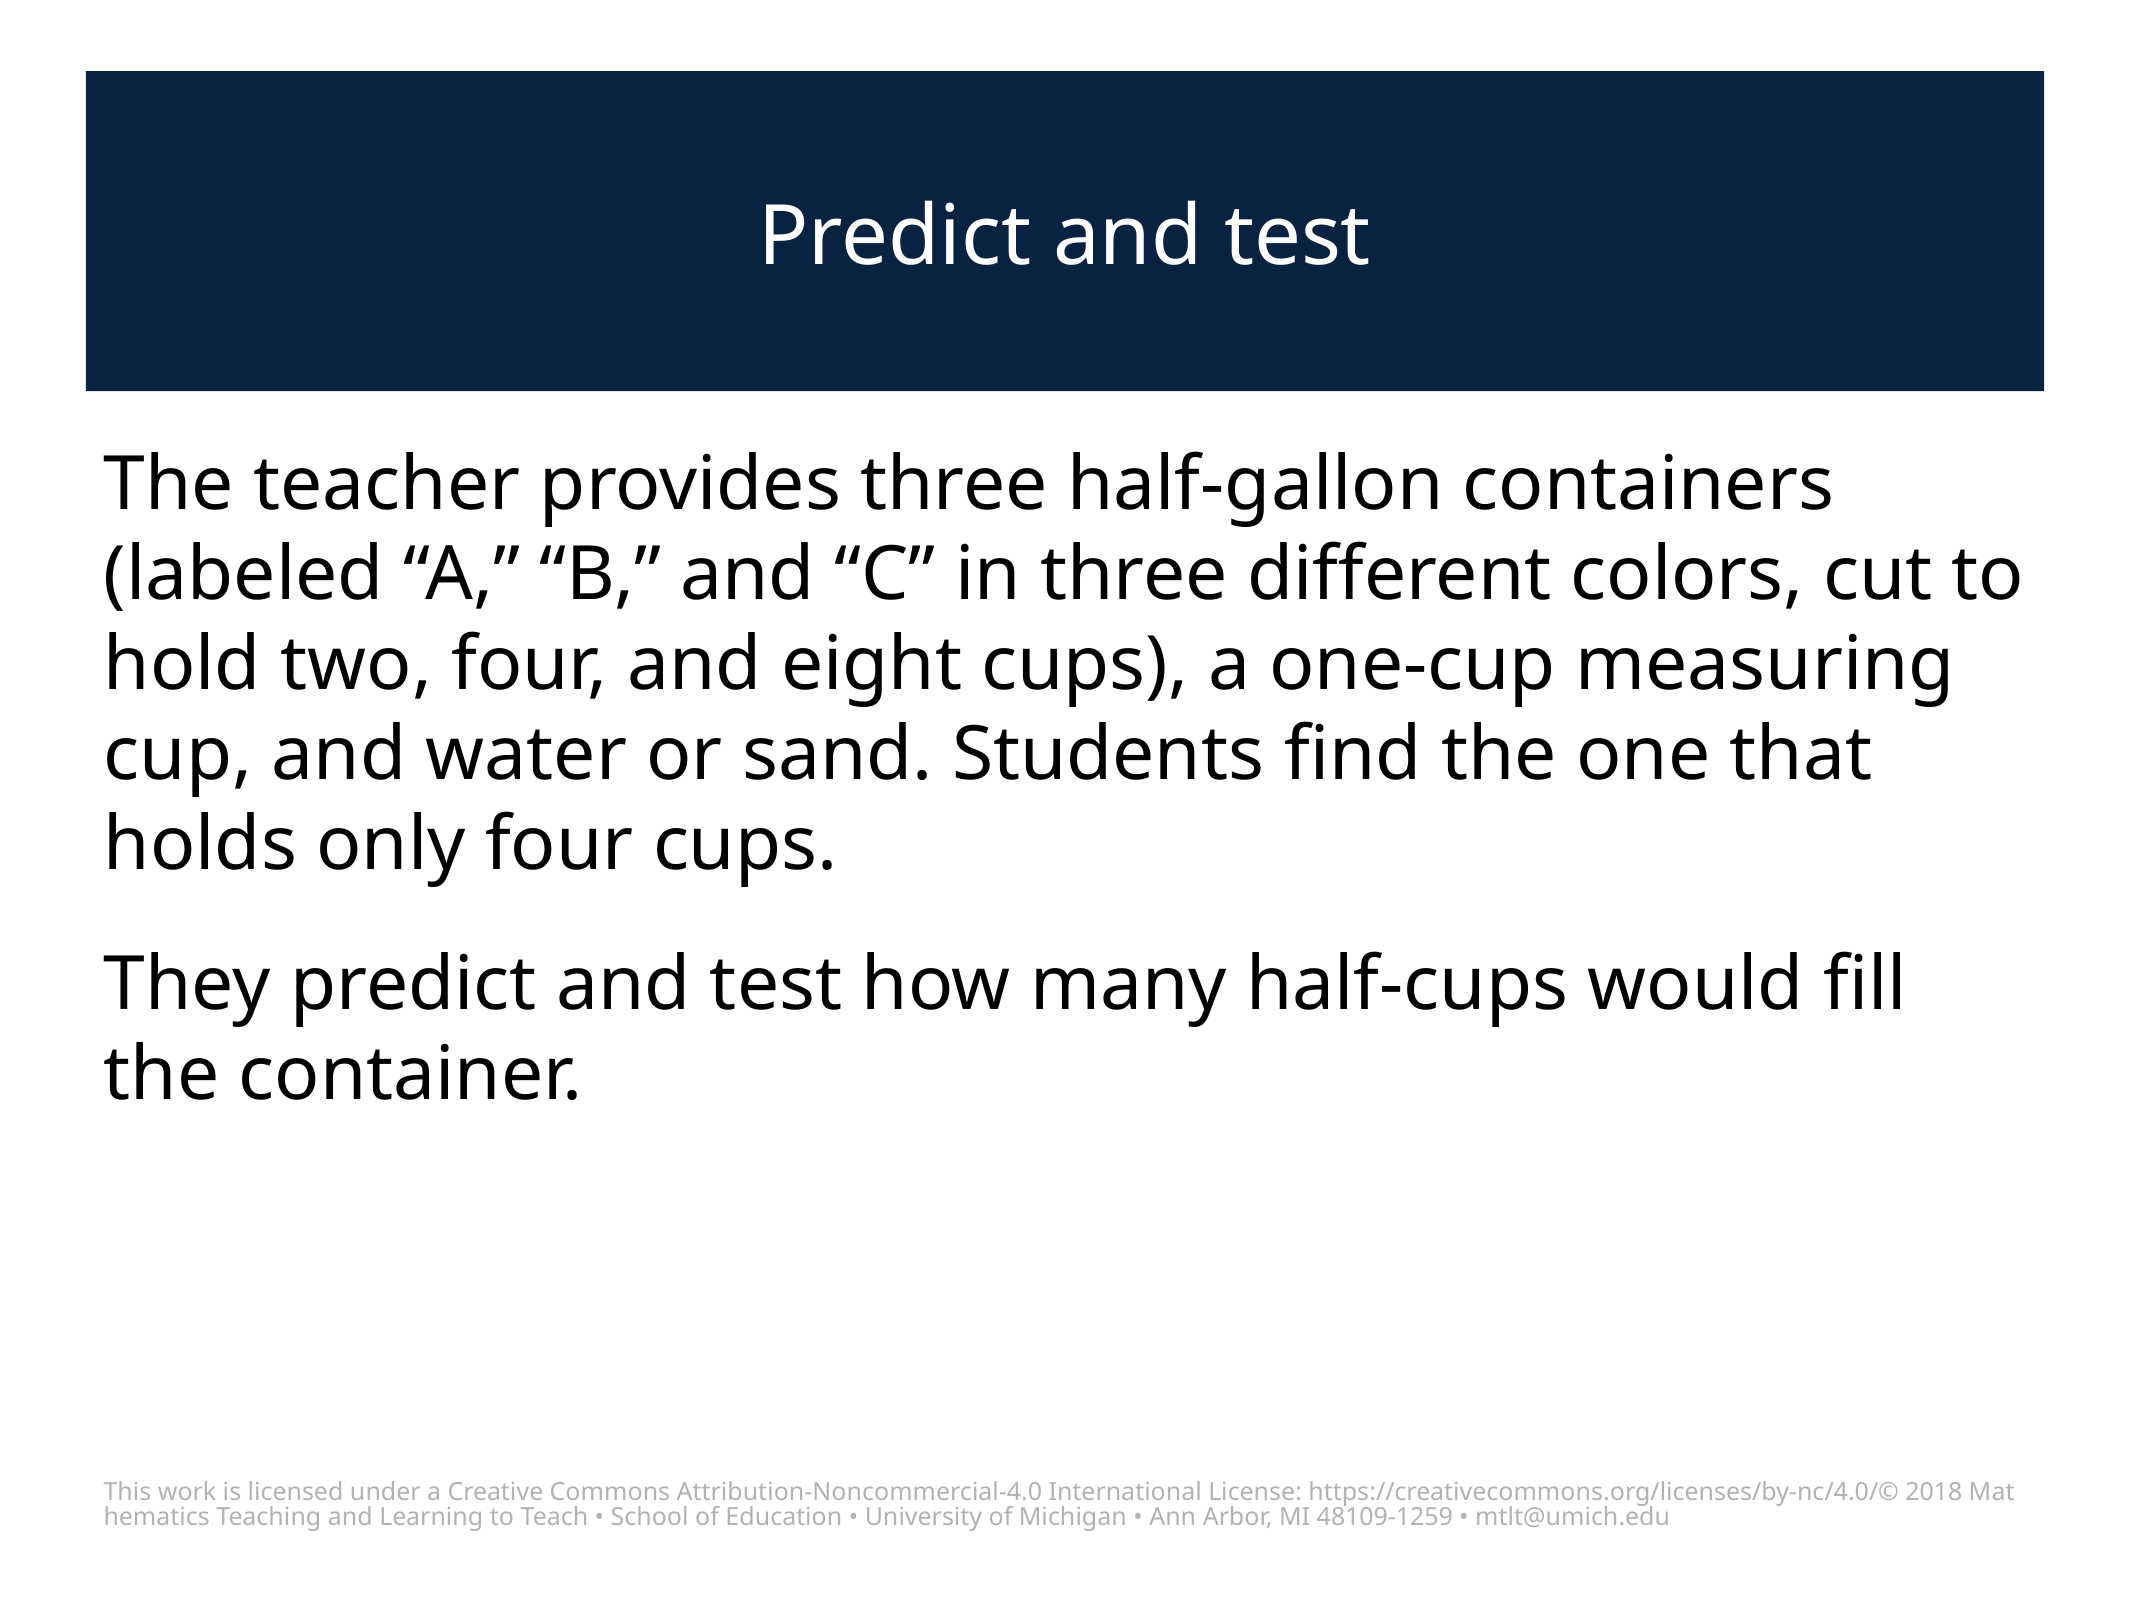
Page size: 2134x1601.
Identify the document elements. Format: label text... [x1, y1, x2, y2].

footer This work is licensed under a Creative Commons Attribution-Noncommercial-4.0 International License: https://creativecommons.org/licenses/by-nc/4.0/ © 2018 Mathematics Teaching and Learning to Teach • School of Education • University of Michigan • Ann Arbor, MI 48109-1259 • mtlt@umich.edu [88, 1436, 2045, 1548]
list The teacher provides three half-gallon containers (labeled “A,” “B,” and “C” in three diﬀerent colors, cut to hold two, four, and eight cups), a one-cup measuring cup, and water or sand. Students ﬁnd the one that holds only four cups. They predict and test how many half-cups would fill the container. [88, 426, 2045, 1430]
title Predict and test [85, 71, 2045, 392]
